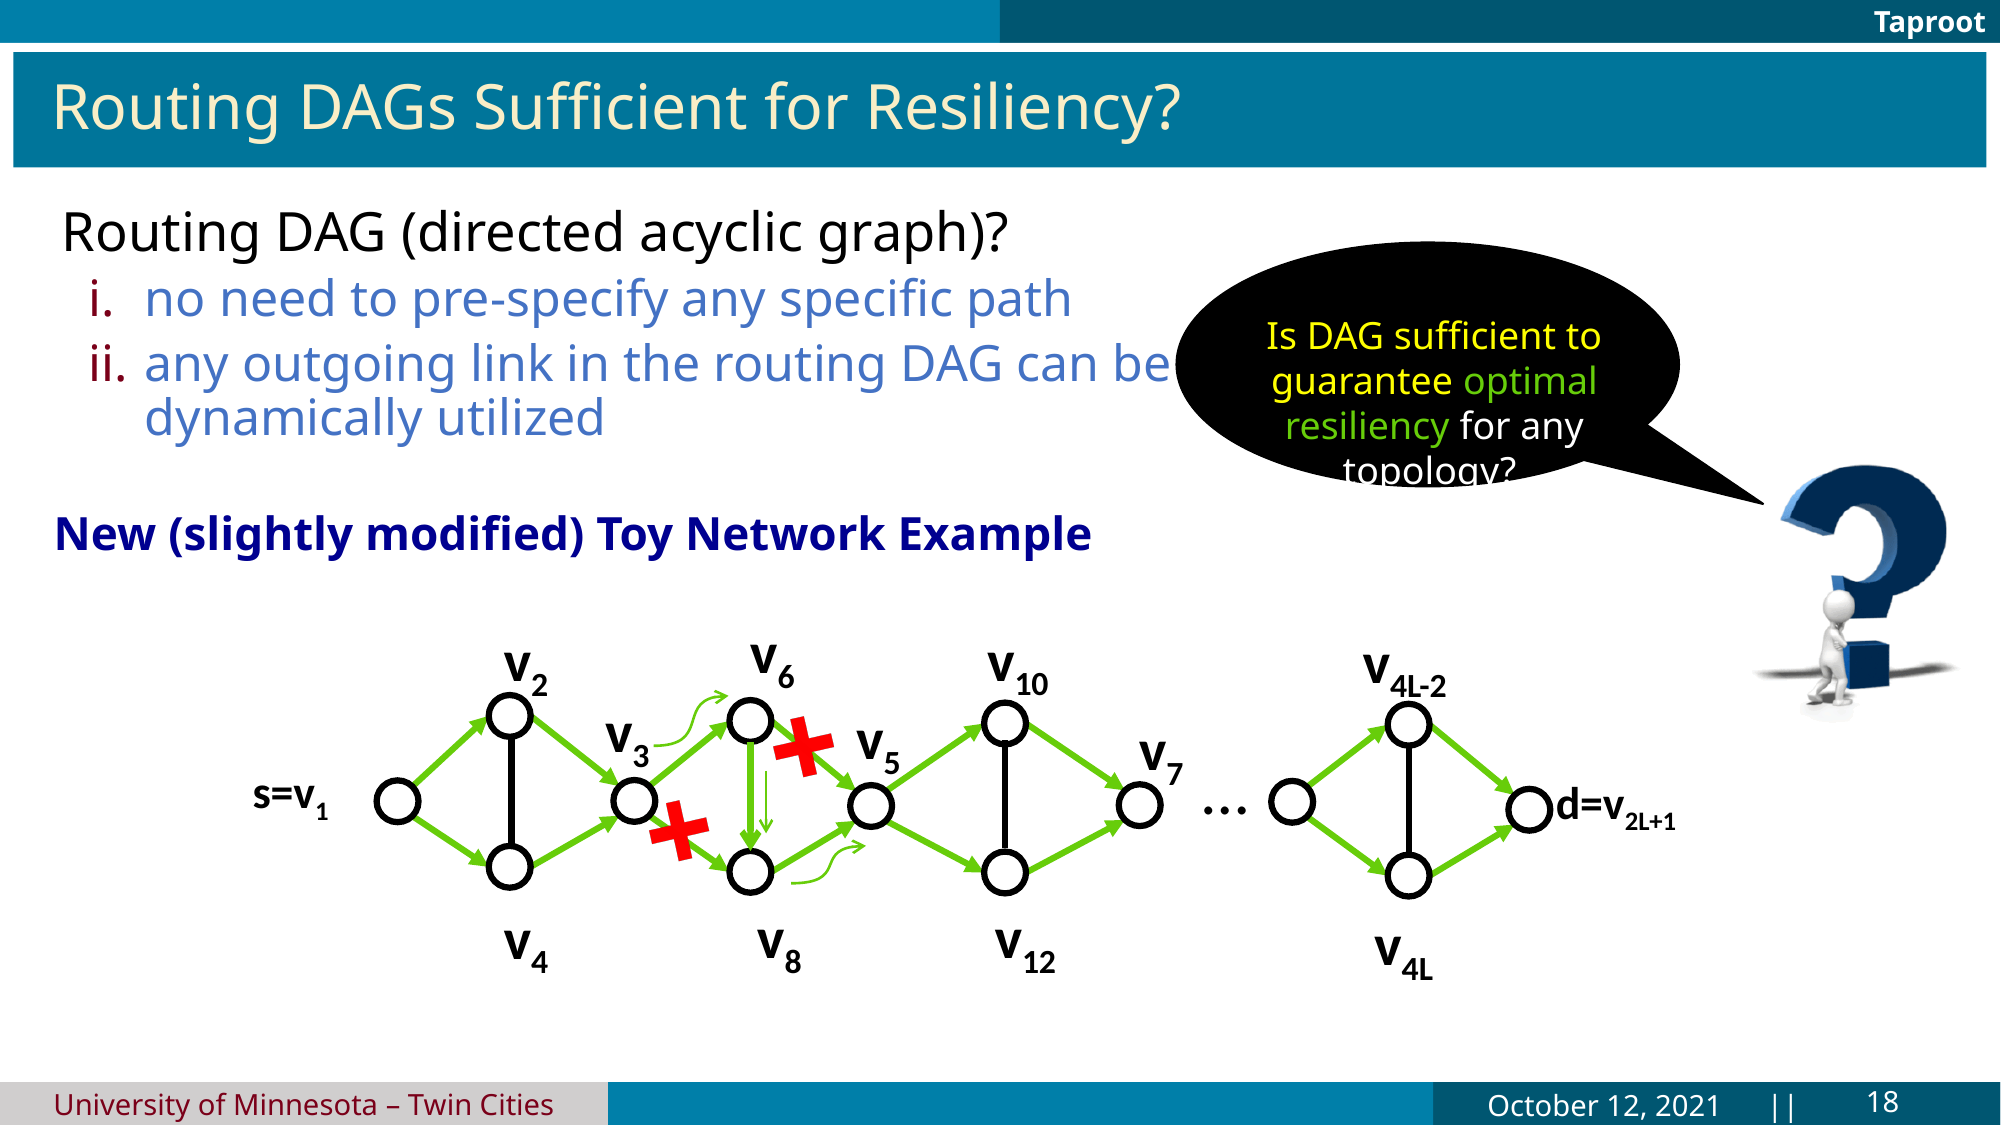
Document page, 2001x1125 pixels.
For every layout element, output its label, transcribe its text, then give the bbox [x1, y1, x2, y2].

text_box New (slightly modified) Toy Network Example [39, 497, 1108, 568]
text_box Routing DAG (directed acyclic graph)? no need to pre-specify any specific path any outgoing link in the routing DAG can be dynamically utilized [46, 197, 1257, 507]
picture [650, 802, 708, 859]
picture [1752, 457, 1968, 727]
picture [775, 718, 833, 776]
title Routing DAGs Sufficient for Resiliency? [13, 52, 1987, 168]
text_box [1176, 242, 1680, 487]
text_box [653, 695, 729, 746]
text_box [237, 608, 1729, 986]
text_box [790, 845, 866, 884]
